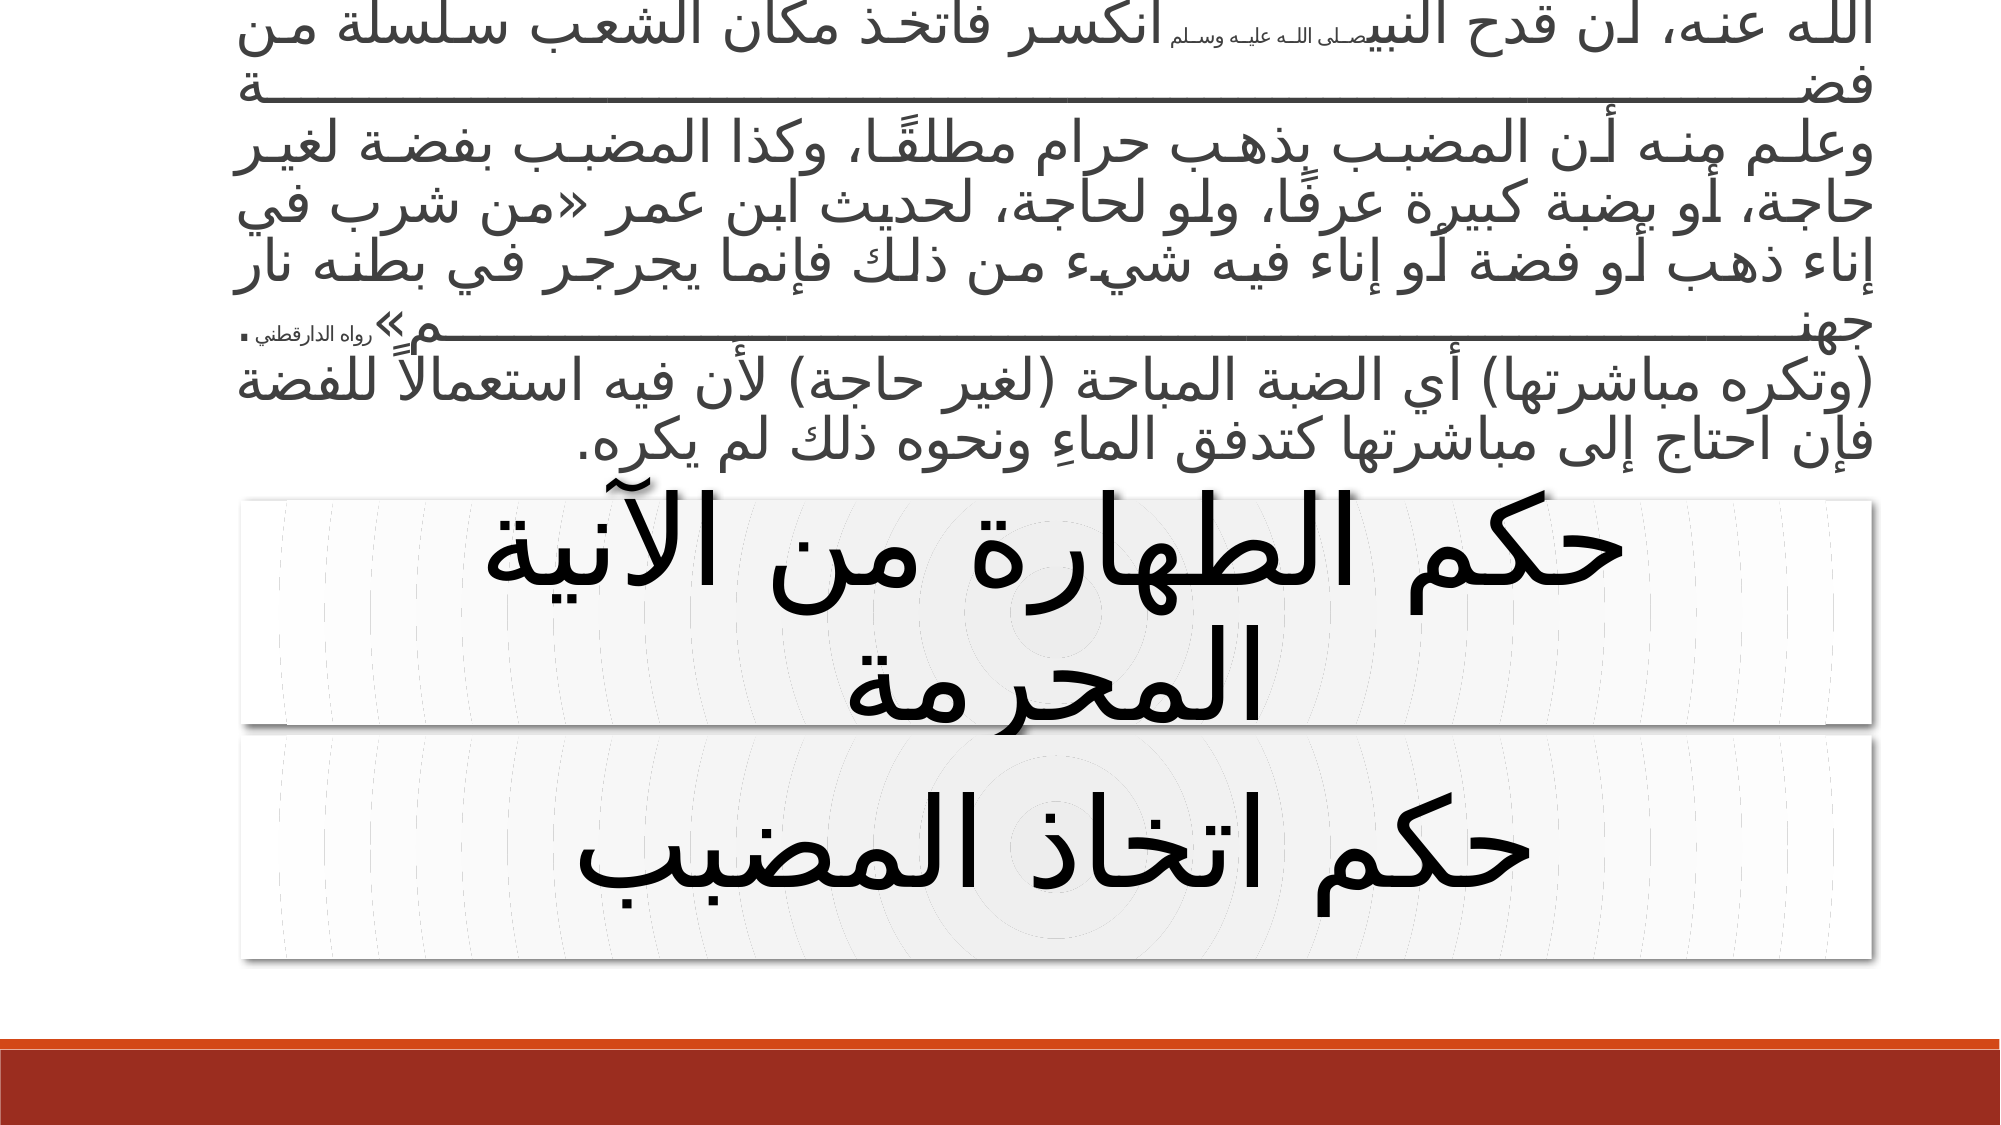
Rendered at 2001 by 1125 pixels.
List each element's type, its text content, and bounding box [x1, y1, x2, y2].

title (وتصح الطهارة منها) أي من الآنية المحرمة، وكذا الطهارة بها وفيها وإليها، وكذا آنية مغصوبة (إلاّ ضبة يسيرة) عرفًا لا كبيرة (من فضة) لا ذهب (لحاجة) وهي أن يتعلق بها غرض غير الزينة فلا بأس بها، لما روى البخاري عن أنسَ رضي الله عنه، أن قدح النبيصلى الله عليه وسلم انكسر فاتخذ مكان الشعب سلسلة من فضة وعلم منه أن المضبب بذهب حرام مطلقًا، وكذا المضبب بفضة لغير حاجة، أو بضبة كبيرة عرفًا، ولو لحاجة، لحديث ابن عمر «من شرب في إناء ذهب أو فضة أو إناء فيه شيء من ذلك فإنما يجرجر في بطنه نار جهنم»رواه الدارقطني. (وتكره مباشرتها) أي الضبة المباحة (لغير حاجة) لأَن فيه استعمالاً للفضة فإن احتاج إلى مباشرتها كتدفق الماءِ ونحوه ذلك لم يكره. [221, 0, 1892, 480]
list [240, 500, 1873, 960]
